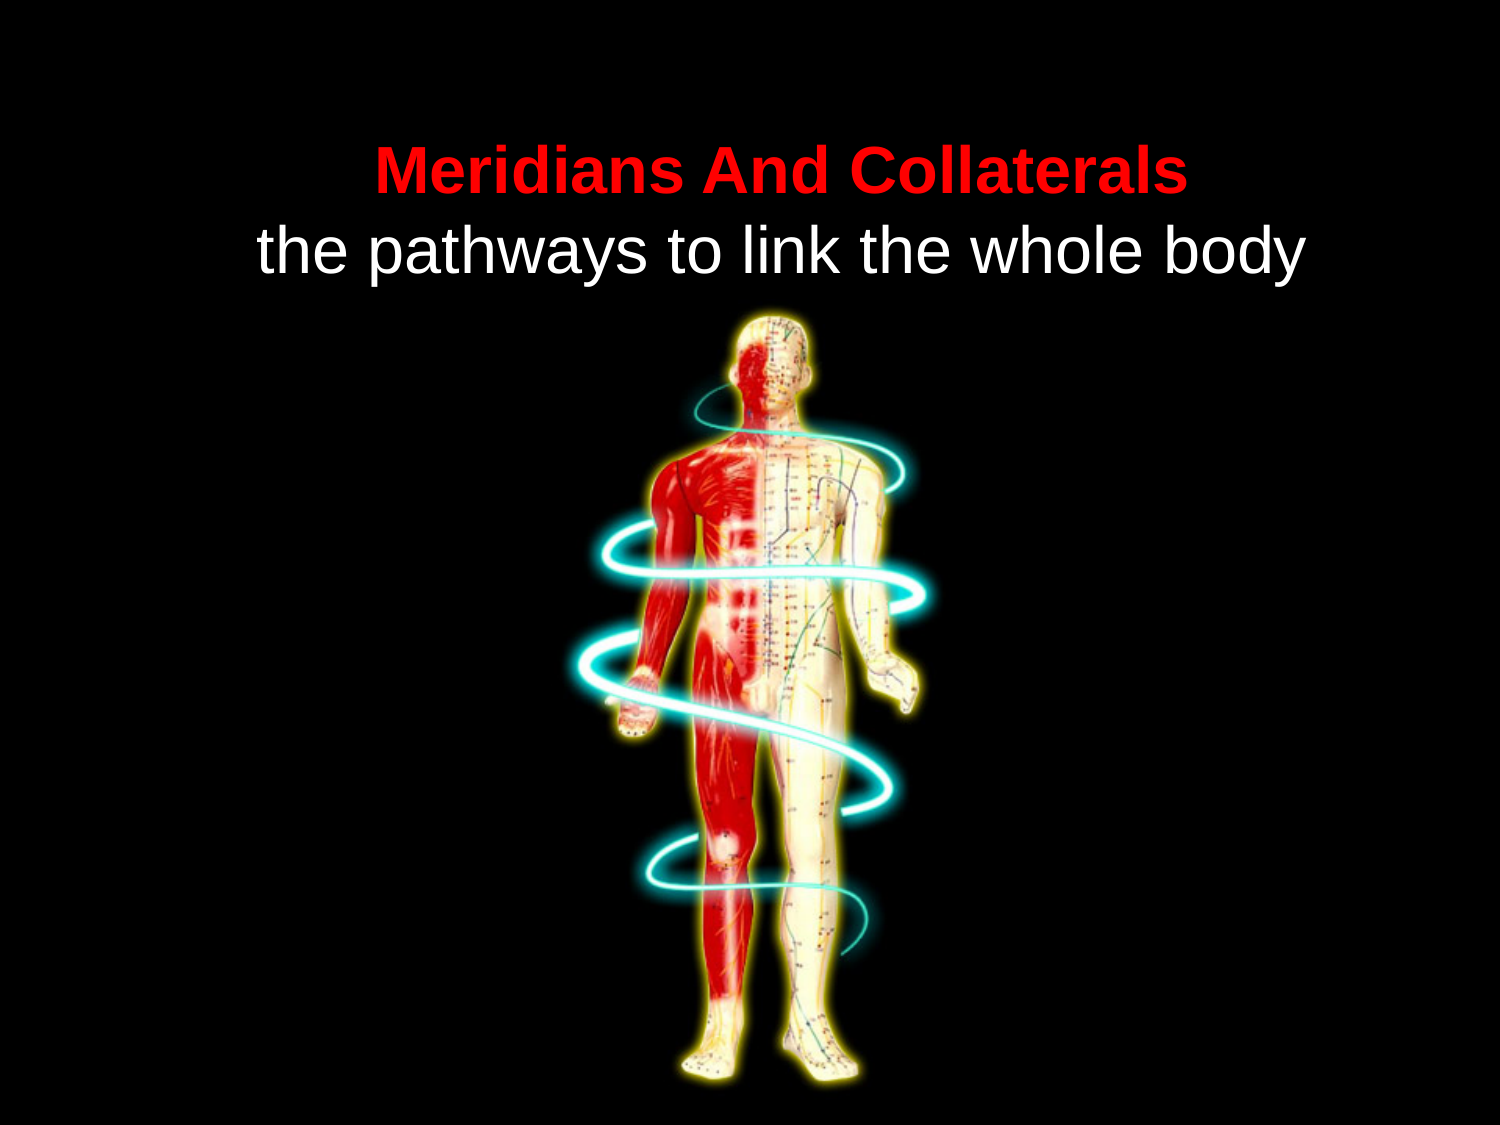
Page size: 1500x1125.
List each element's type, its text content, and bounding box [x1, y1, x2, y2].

text_box Meridians And Collaterals the pathways to link the whole body [242, 119, 1324, 295]
picture [0, 0, 1500, 1125]
